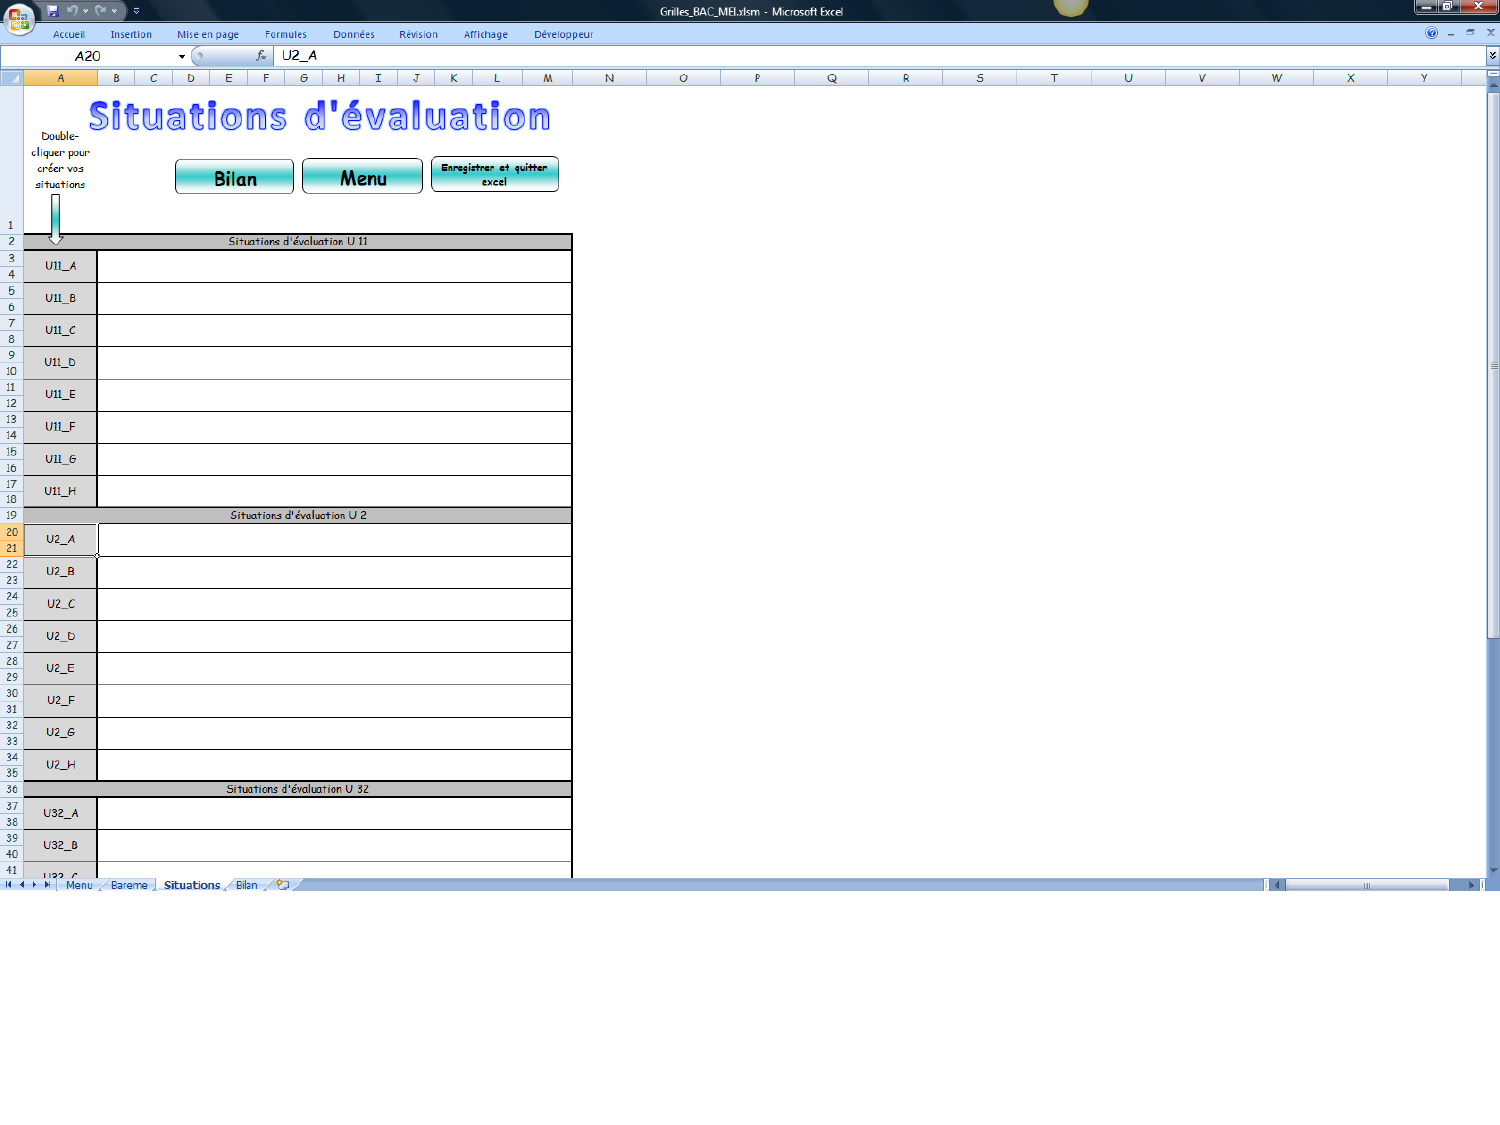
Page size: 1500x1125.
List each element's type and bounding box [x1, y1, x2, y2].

picture [0, 0, 1500, 891]
